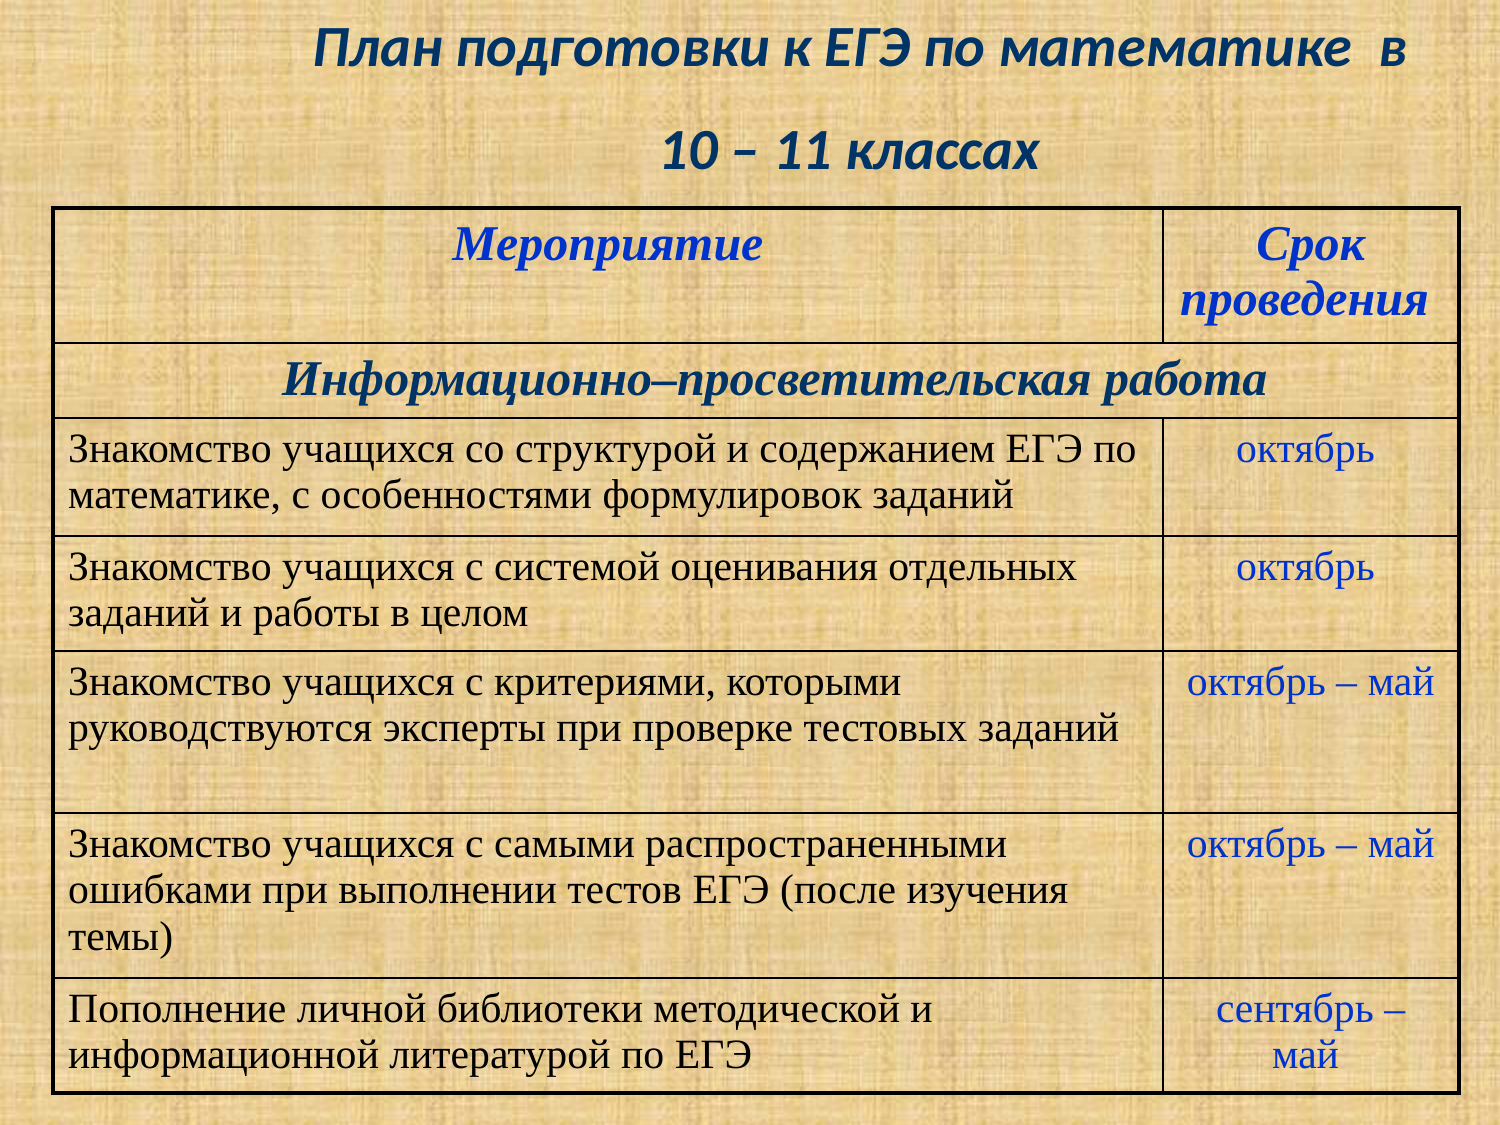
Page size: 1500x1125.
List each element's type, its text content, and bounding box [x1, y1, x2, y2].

table_header Мероприятие [55, 210, 1162, 342]
title План подготовки к ЕГЭ по математике в 10 – 11 классах [269, 0, 1452, 197]
table_cell Знакомство учащихся с самыми распространенными ошибками при выполнении тестов ЕГЭ (после изучения темы) [55, 814, 1162, 977]
table_cell октябрь – май [1164, 814, 1457, 977]
table_cell октябрь [1164, 537, 1457, 650]
table_cell Знакомство учащихся с критериями, которыми руководствуются эксперты при проверке тестовых заданий [55, 652, 1162, 812]
table_cell сентябрь – май [1164, 979, 1457, 1091]
table_cell октябрь – май [1164, 652, 1457, 812]
table_cell Информационно–просветительская работа [55, 344, 1457, 417]
picture [0, 0, 1500, 1125]
table_cell Знакомство учащихся со структурой и содержанием ЕГЭ по математике, с особенностями формулировок заданий [55, 419, 1162, 535]
table_cell Знакомство учащихся с системой оценивания отдельных заданий и работы в целом [55, 537, 1162, 650]
table_header Срок проведения [1164, 210, 1457, 342]
table_cell Пополнение личной библиотеки методической и информационной литературой по ЕГЭ [55, 979, 1162, 1091]
table_cell октябрь [1164, 419, 1457, 535]
